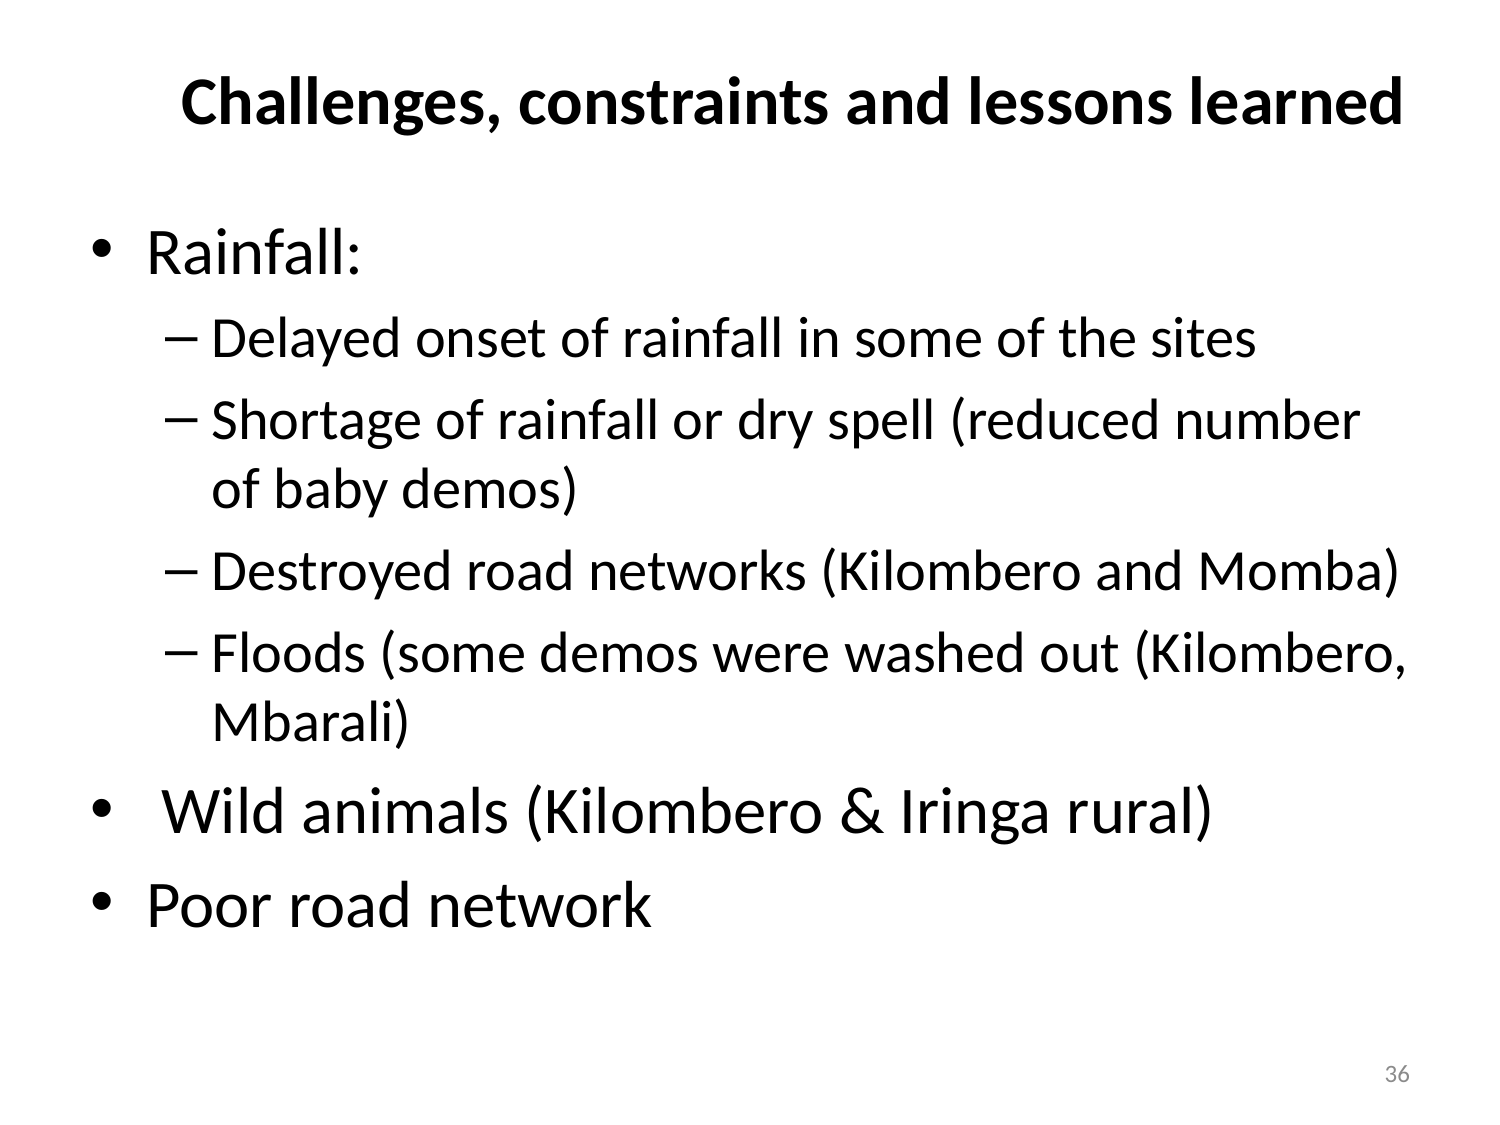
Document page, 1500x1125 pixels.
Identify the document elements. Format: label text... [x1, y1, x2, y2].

title Challenges, constraints and lessons learned [162, 45, 1425, 150]
slide_number 36 [1074, 1042, 1425, 1103]
list Rainfall: Delayed onset of rainfall in some of the sites Shortage of rainfall or dry spell (reduced number of baby demos) Destroyed road networks (Kilombero and Momba) Floods (some demos were washed out (Kilombero, Mbarali) Wild animals (Kilombero & Iringa rural) Poor road network [75, 200, 1425, 1005]
